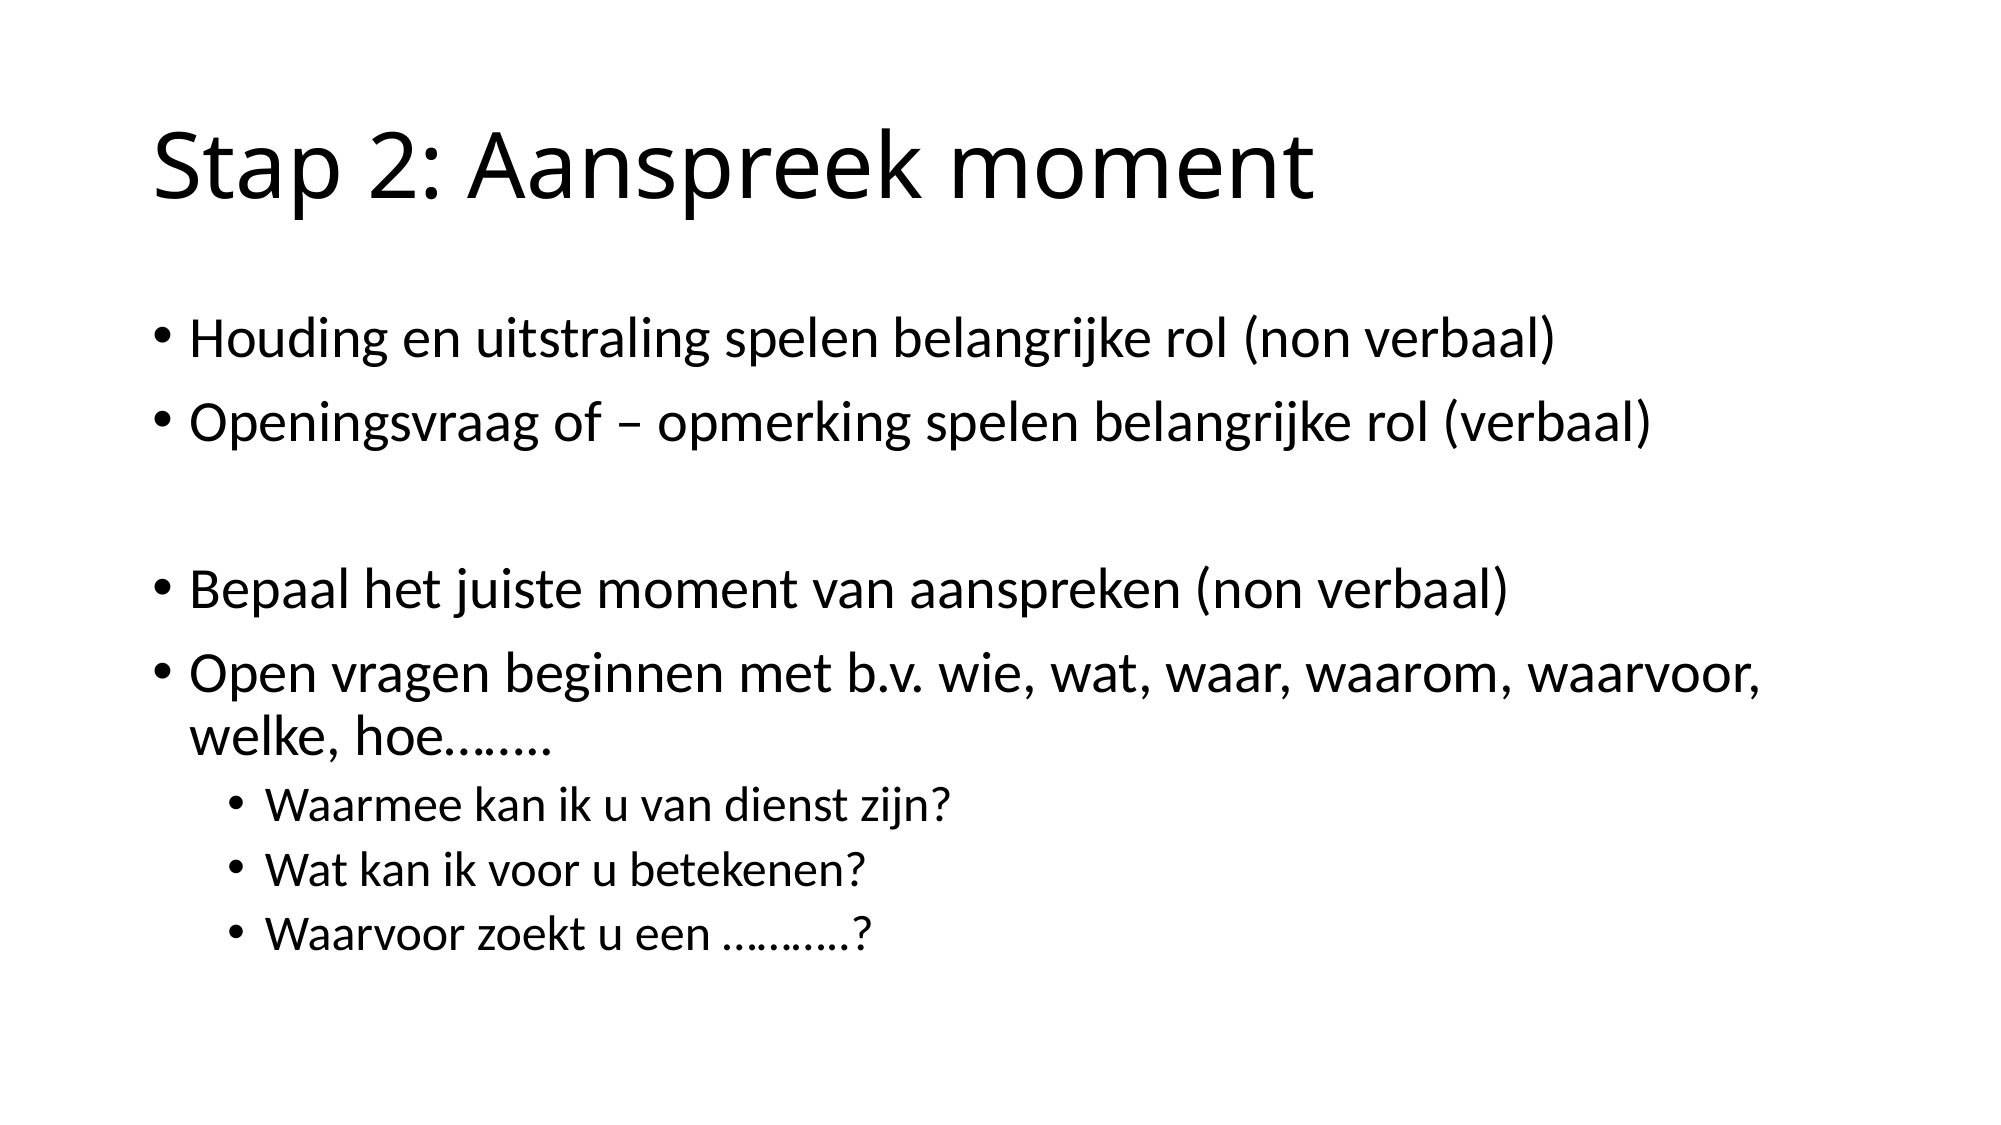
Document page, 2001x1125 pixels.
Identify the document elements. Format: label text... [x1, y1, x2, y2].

title Stap 2: Aanspreek moment [137, 59, 1863, 278]
list Houding en uitstraling spelen belangrijke rol (non verbaal) Openingsvraag of – opmerking spelen belangrijke rol (verbaal) Bepaal het juiste moment van aanspreken (non verbaal) Open vragen beginnen met b.v. wie, wat, waar, waarom, waarvoor, welke, hoe…….. Waarmee kan ik u van dienst zijn? Wat kan ik voor u betekenen? Waarvoor zoekt u een ………..? [137, 299, 1863, 1014]
